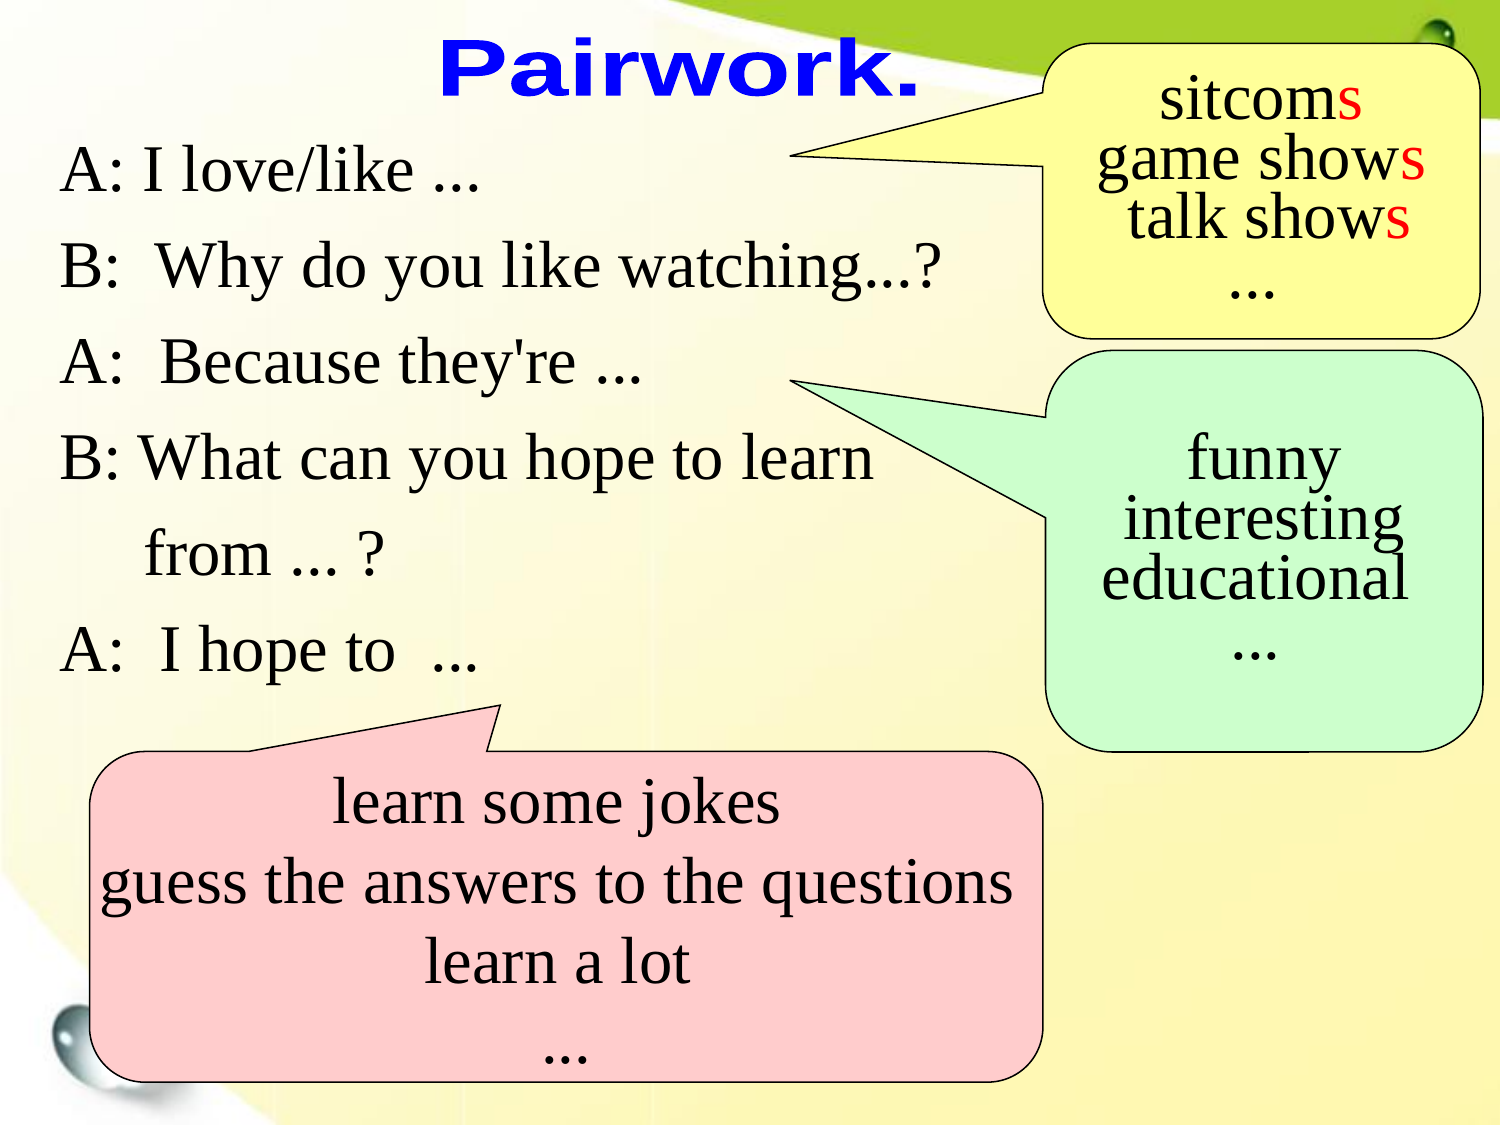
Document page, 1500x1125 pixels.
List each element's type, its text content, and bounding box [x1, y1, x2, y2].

text_box sitcoms game shows talk shows ... [789, 43, 1481, 339]
picture [0, 0, 1500, 1125]
text_box learn some jokes guess the answers to the questions learn a lot ... [89, 705, 1043, 1083]
text_box A: I love/like ... B: Why do you like watching...? A: Because they're ... B: What can you hope to learn from ... ? A: I hope to ... [44, 101, 960, 692]
text_box funny interesting educational ... [789, 350, 1483, 753]
